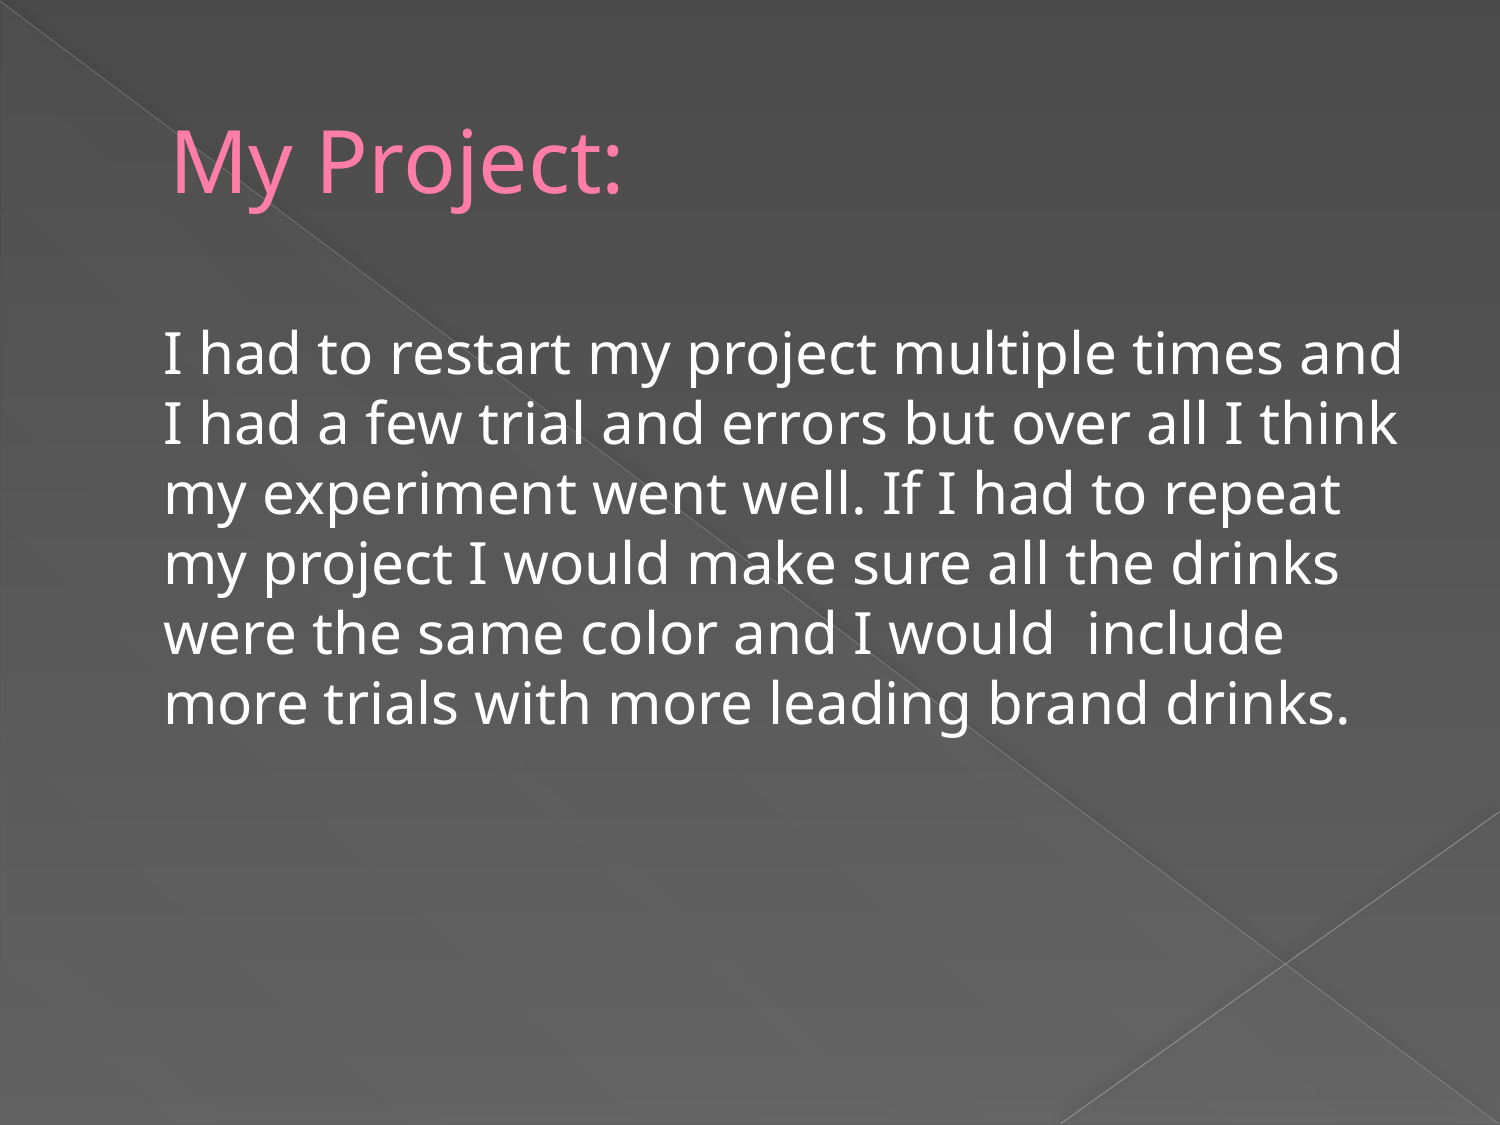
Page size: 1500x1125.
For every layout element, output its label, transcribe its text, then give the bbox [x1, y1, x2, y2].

list I had to restart my project multiple times and I had a few trial and errors but over all I think my experiment went well. If I had to repeat my project I would make sure all the drinks were the same color and I would include more trials with more leading brand drinks. [75, 308, 1425, 1059]
title My Project: [75, 43, 1425, 274]
